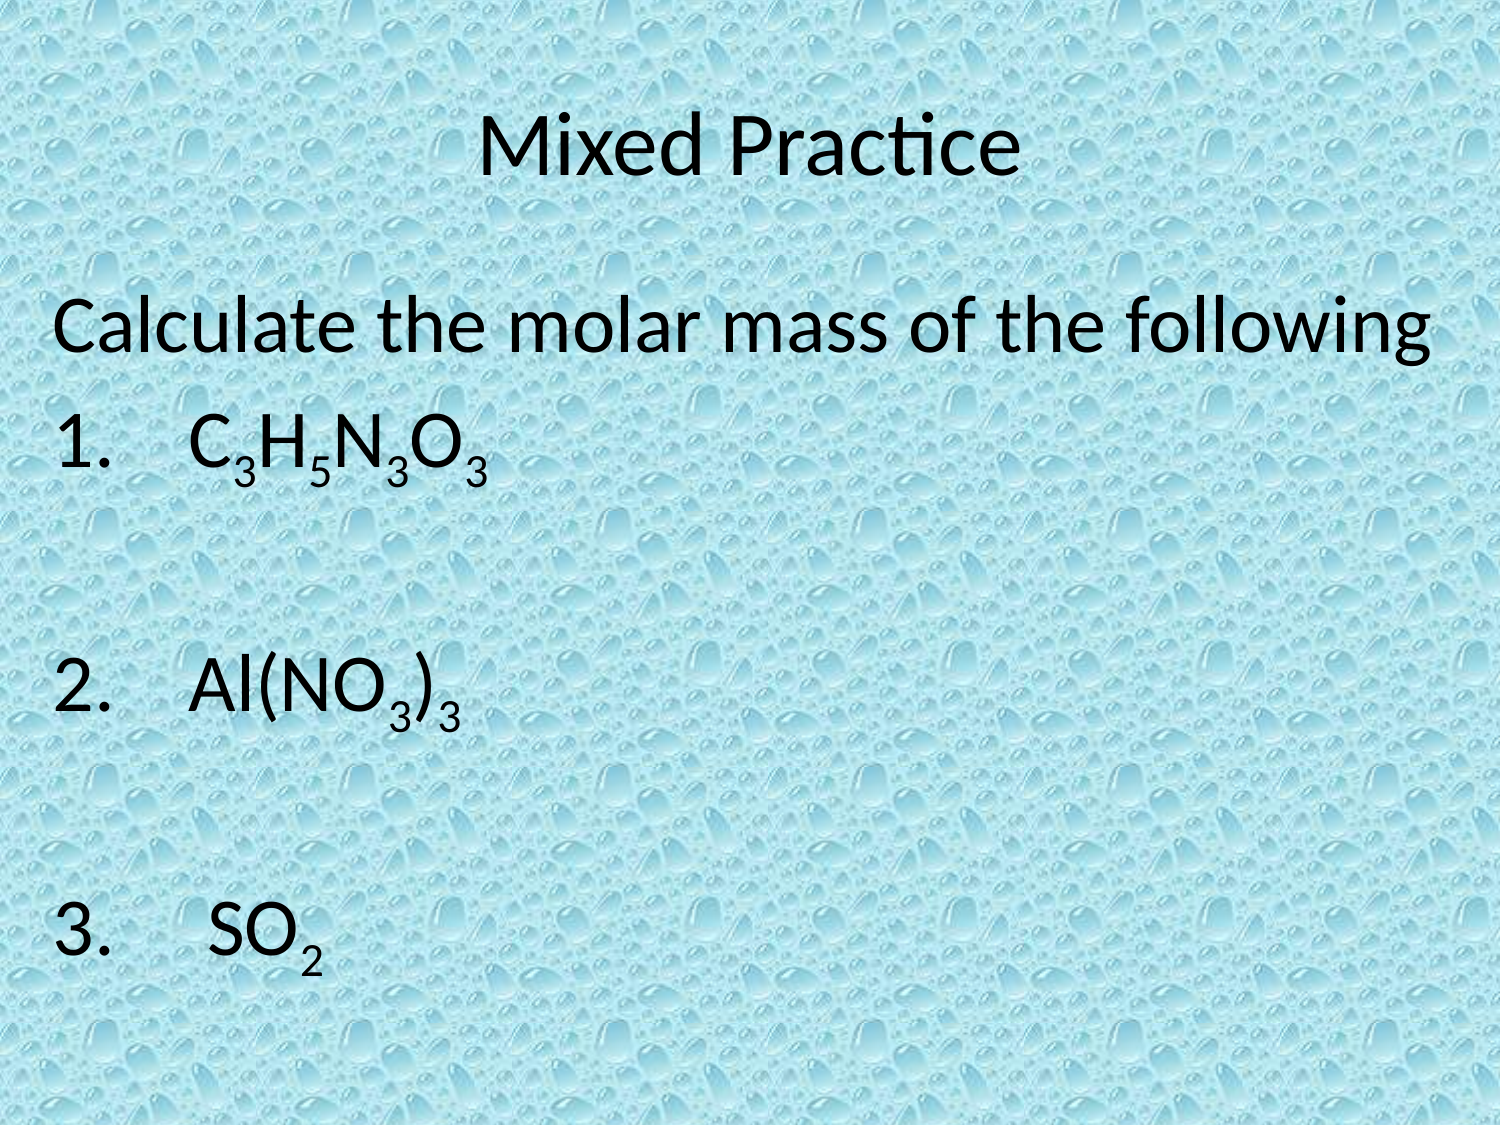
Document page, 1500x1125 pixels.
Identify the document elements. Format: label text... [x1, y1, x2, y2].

title Mixed Practice [75, 45, 1425, 233]
picture [0, 0, 1500, 1125]
list Calculate the molar mass of the following 1. C3H5N3O3 2. Al(NO3)3 3. SO2 [37, 262, 1500, 1005]
